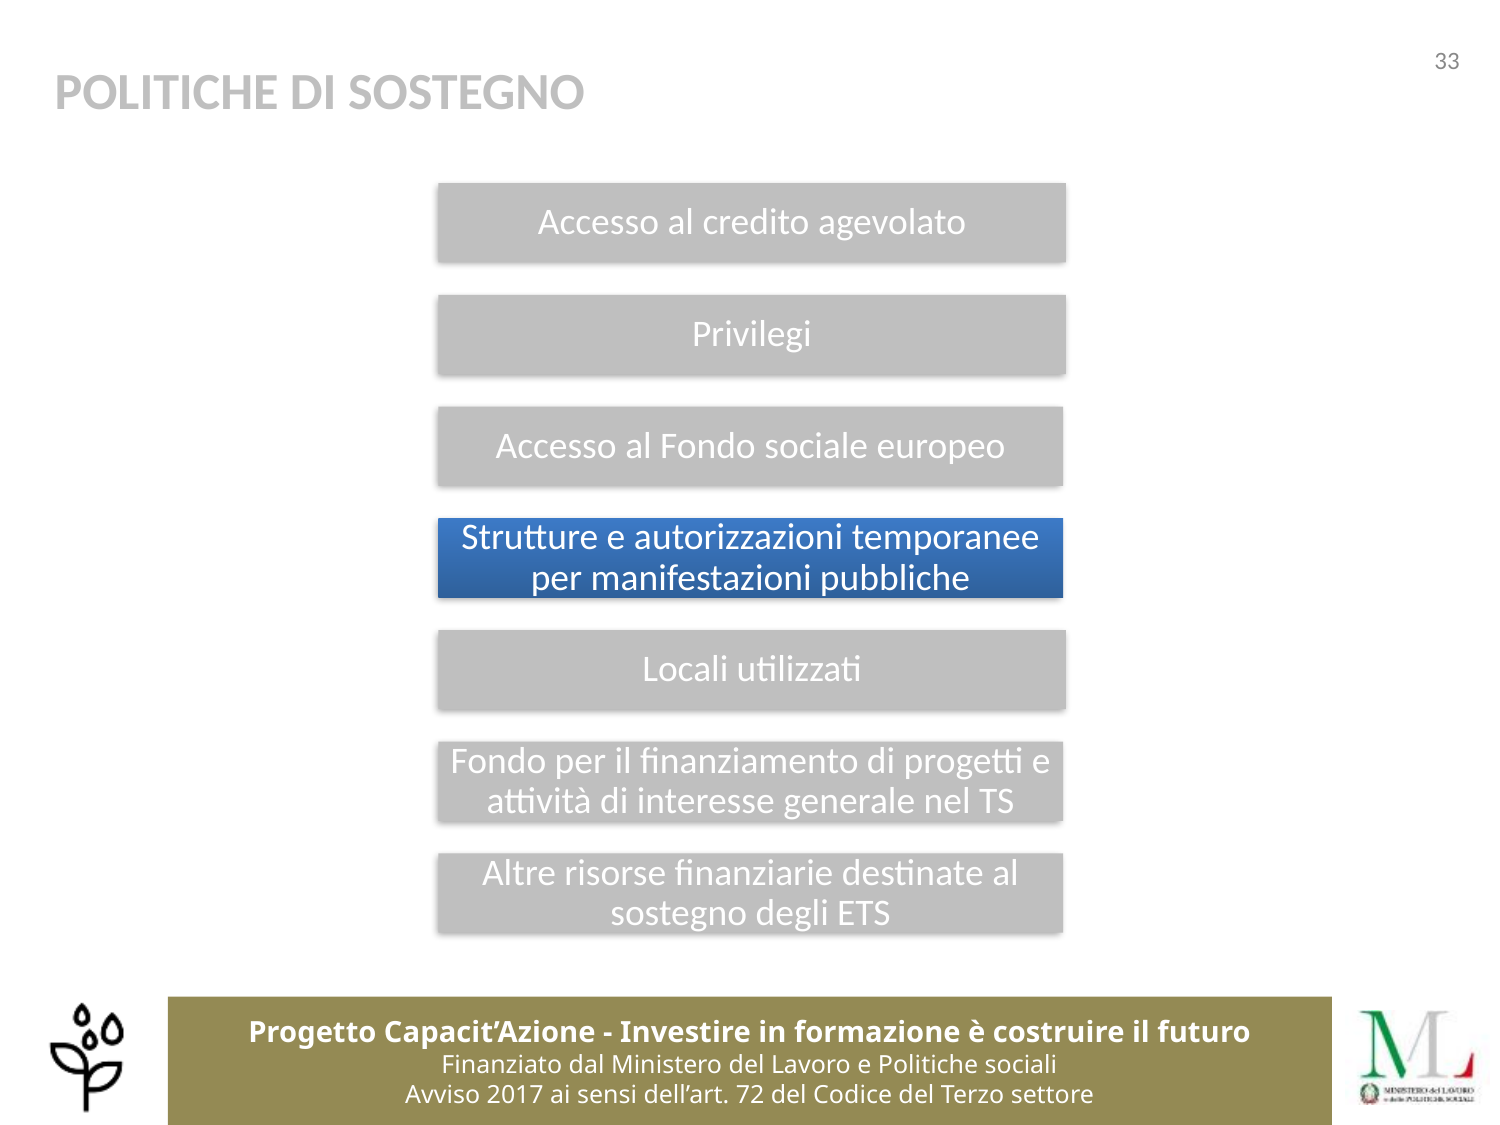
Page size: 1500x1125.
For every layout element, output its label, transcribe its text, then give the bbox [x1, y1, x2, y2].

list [115, 182, 1389, 933]
slide_number 33 [1124, 29, 1475, 90]
picture [47, 1002, 129, 1113]
text_box POLITICHE DI SOSTEGNO [39, 49, 602, 139]
text_box Progetto Capacit’Azione - Investire in formazione è costruire il futuro Finanziato dal Ministero del Lavoro e Politiche sociali Avviso 2017 ai sensi dell’art. 72 del Codice del Terzo settore [166, 994, 1334, 1125]
picture [1345, 1009, 1491, 1106]
